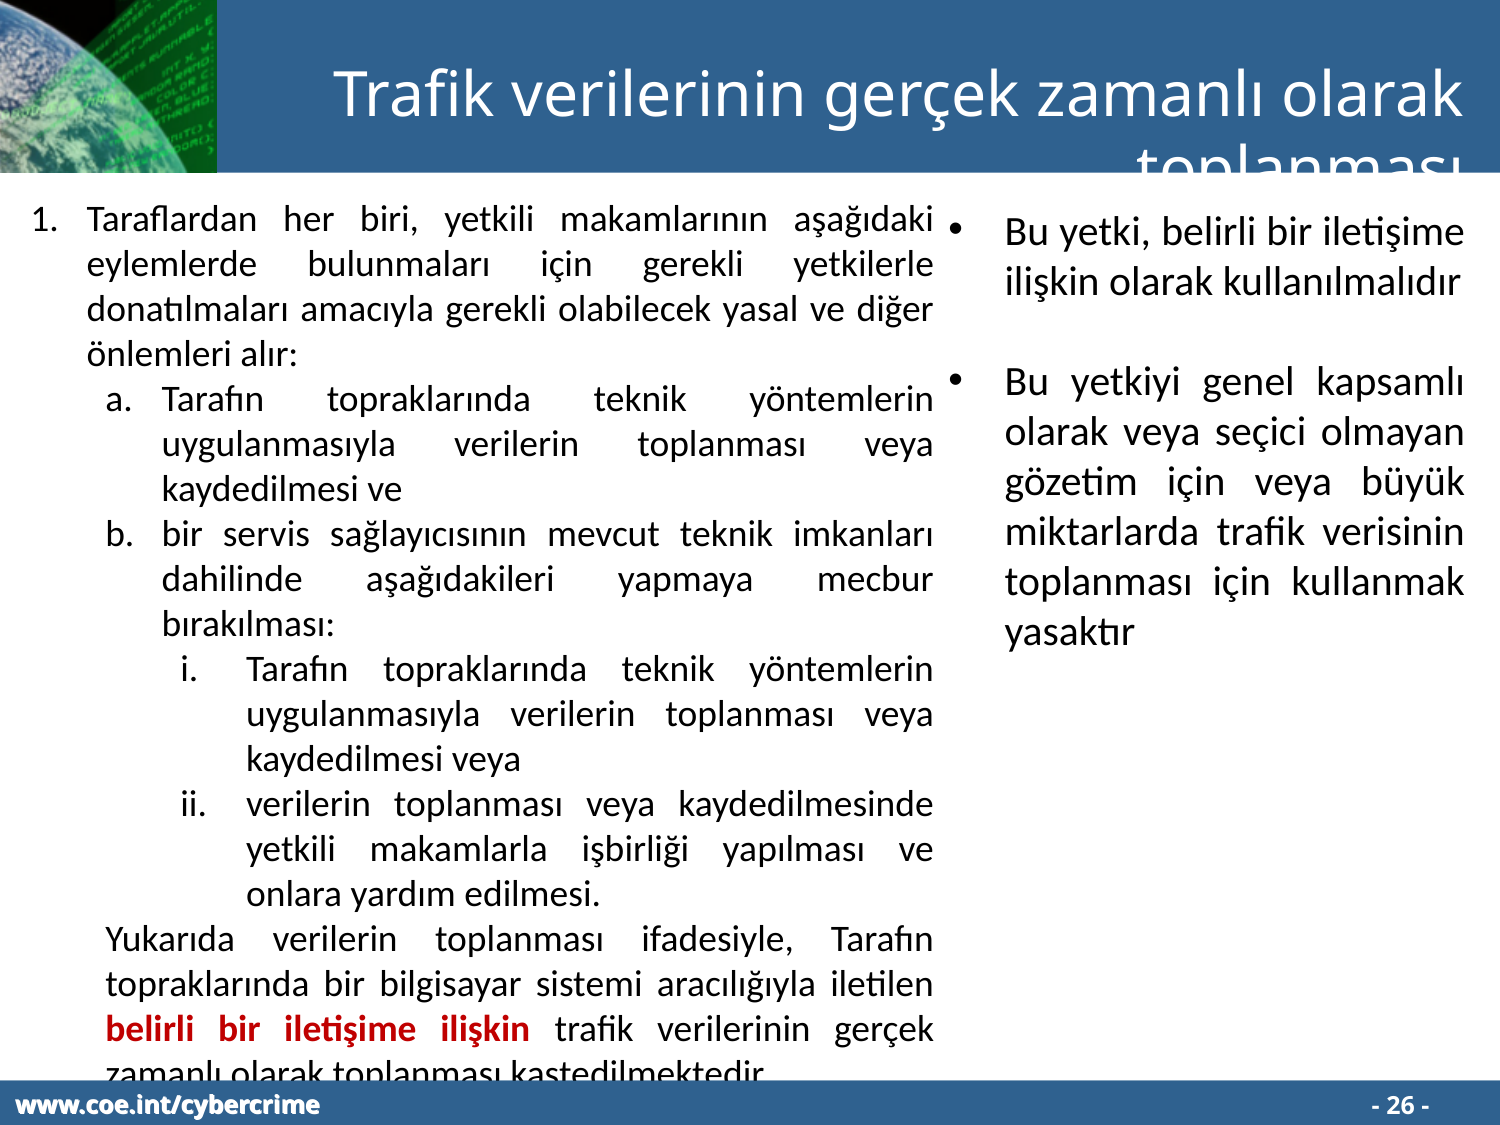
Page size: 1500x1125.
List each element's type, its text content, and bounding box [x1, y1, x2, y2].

text_box Bu yetki, belirli bir iletişime ilişkin olarak kullanılmalıdır Bu yetkiyi genel kapsamlı olarak veya seçici olmayan gözetim için veya büyük miktarlarda trafik verisinin toplanması için kullanmak yasaktır [933, 196, 1480, 662]
text_box www.coe.int/cybercrime - 26 - [1, 1082, 1500, 1125]
text_box Taraflardan her biri, yetkili makamlarının aşağıdaki eylemlerde bulunmaları için gerekli yetkilerle donatılmaları amacıyla gerekli olabilecek yasal ve diğer önlemleri alır: Tarafın topraklarında teknik yöntemlerin uygulanmasıyla verilerin toplanması veya kaydedilmesi ve bir servis sağlayıcısının mevcut teknik imkanları dahilinde aşağıdakileri yapmaya mecbur bırakılması: Tarafın topraklarında teknik yöntemlerin uygulanmasıyla verilerin toplanması veya kaydedilmesi veya verilerin toplanması veya kaydedilmesinde yetkili makamlarla işbirliği yapılması ve onlara yardım edilmesi. Yukarıda verilerin toplanması ifadesiyle, Tarafın topraklarında bir bilgisayar sistemi aracılığıyla iletilen belirli bir iletişime ilişkin trafik verilerinin gerçek zamanlı olarak toplanması kastedilmektedir. [15, 186, 950, 1080]
text_box Trafik verilerinin gerçek zamanlı olarak toplanması [227, 46, 1480, 196]
picture [0, 0, 217, 173]
